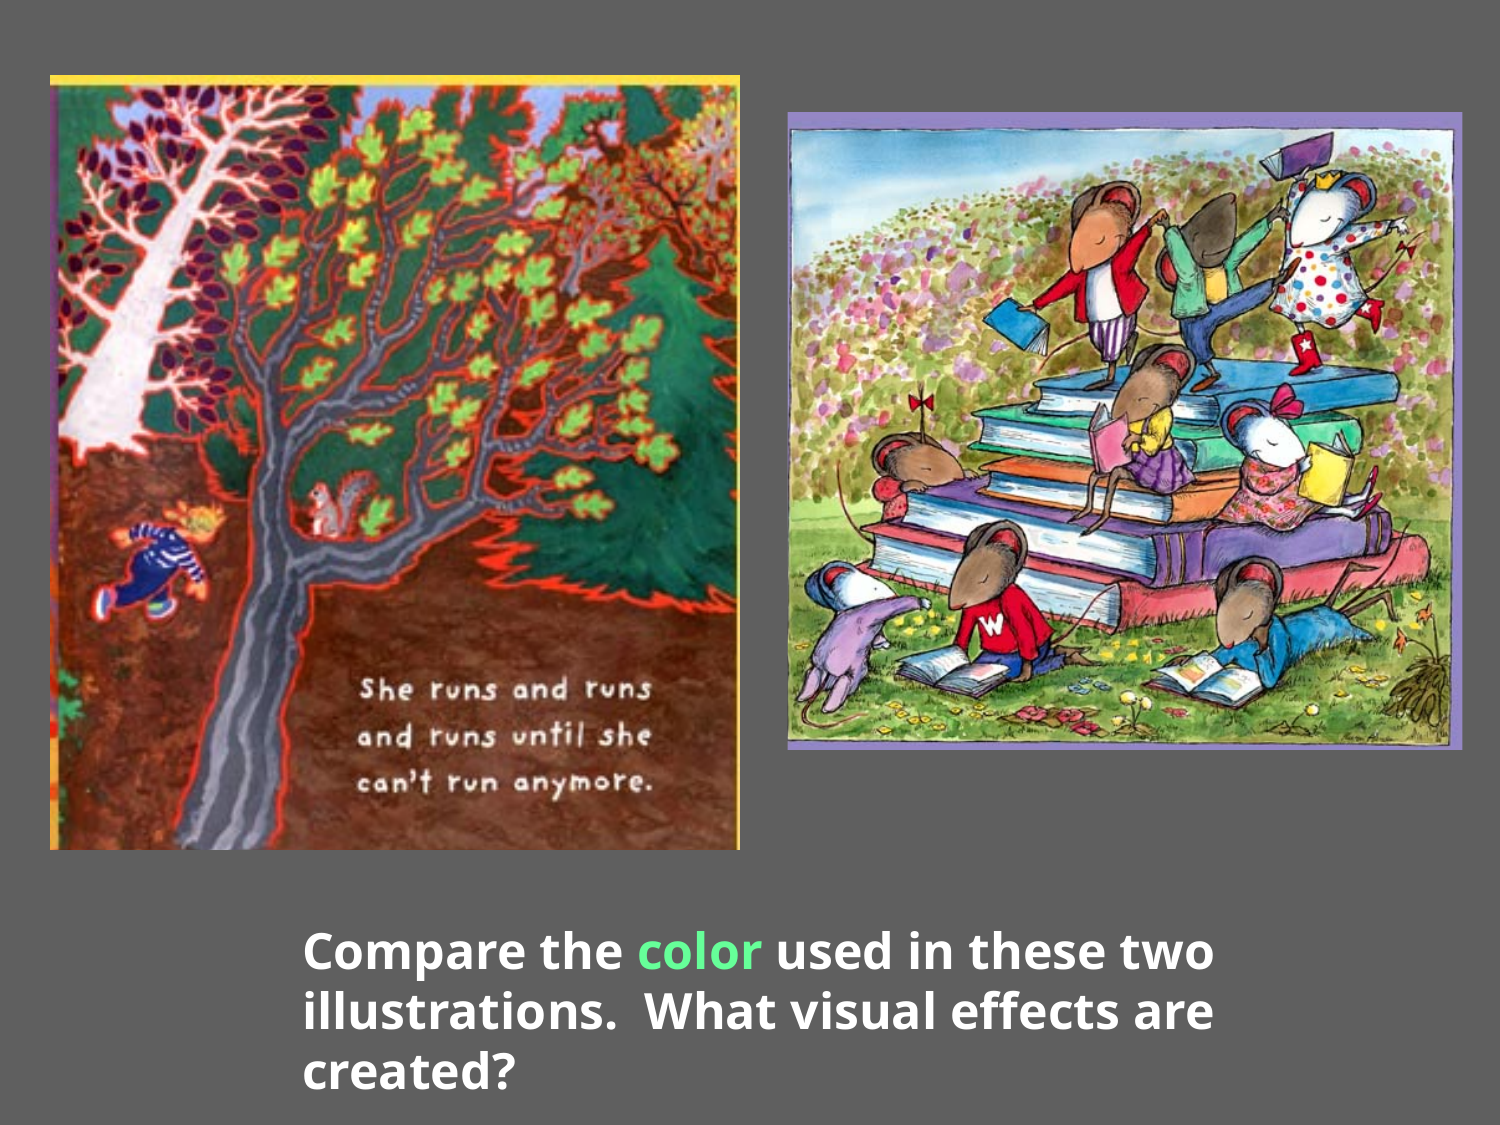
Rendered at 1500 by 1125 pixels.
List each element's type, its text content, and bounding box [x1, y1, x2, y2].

text_box Compare the color used in these two illustrations. What visual effects are created? [287, 912, 1343, 1108]
picture [787, 112, 1463, 751]
picture [49, 74, 741, 851]
